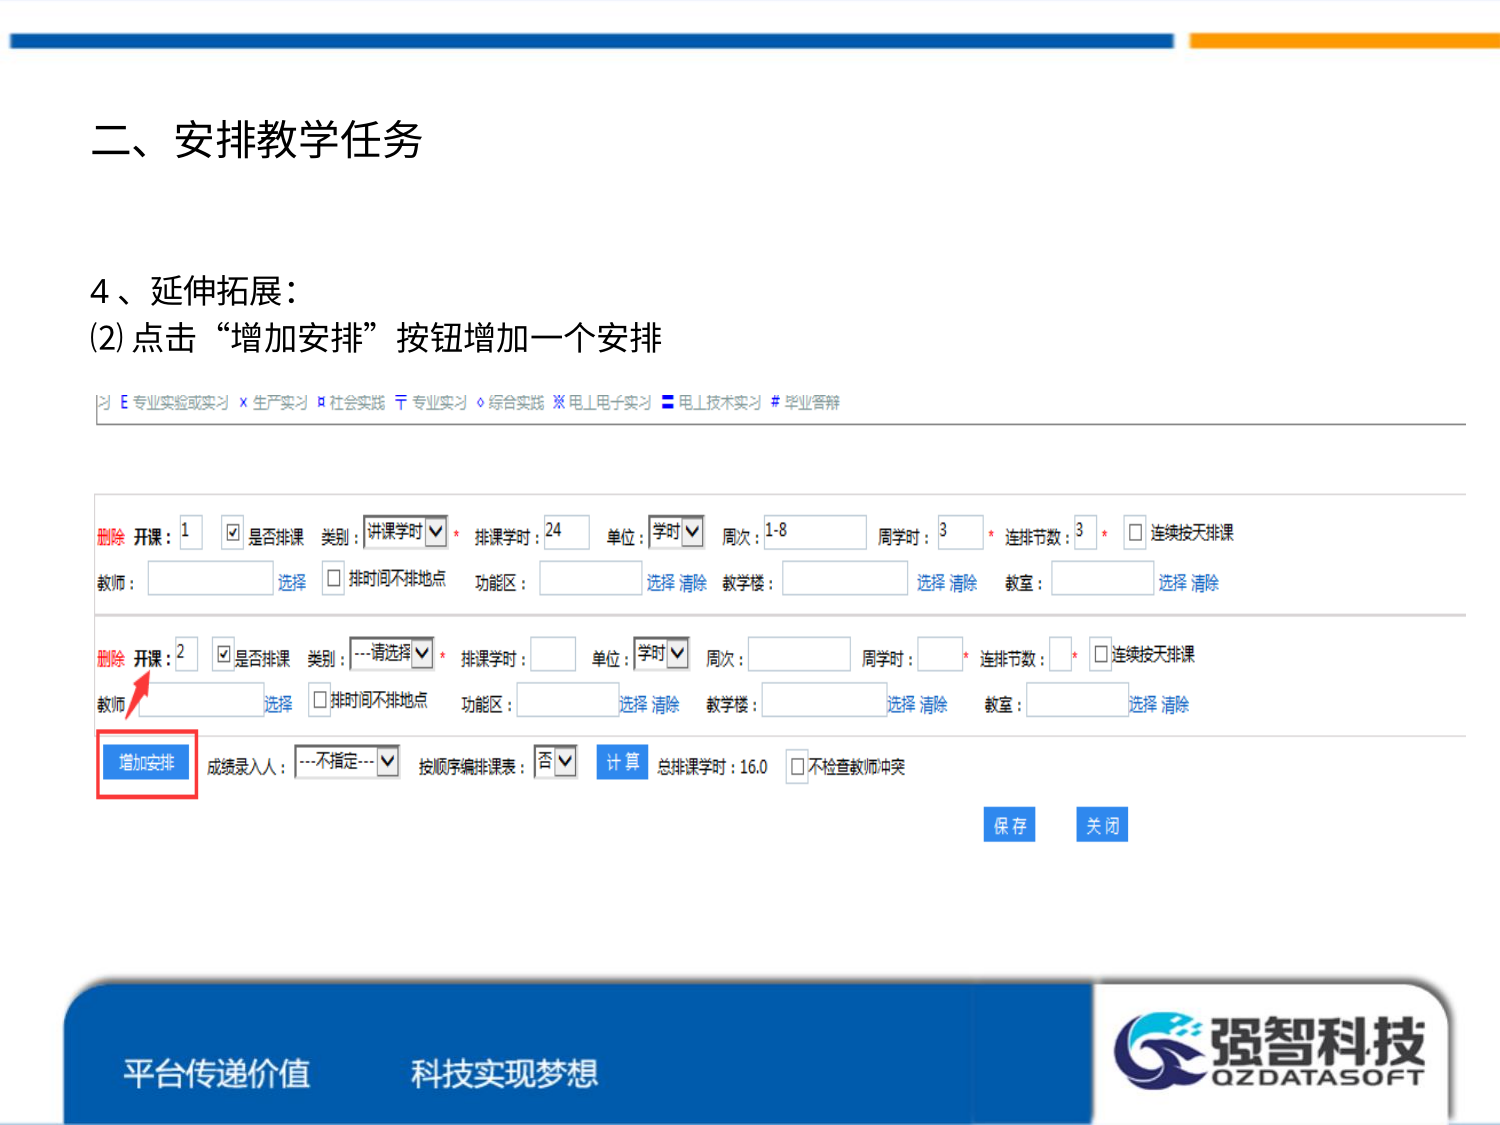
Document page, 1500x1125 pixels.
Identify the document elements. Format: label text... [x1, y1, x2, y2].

list 4、延伸拓展： ⑵点击“增加安排”按钮增加一个安排 [74, 262, 1426, 1006]
title 二、安排教学任务 [74, 44, 1426, 233]
picture [0, 0, 1500, 1125]
